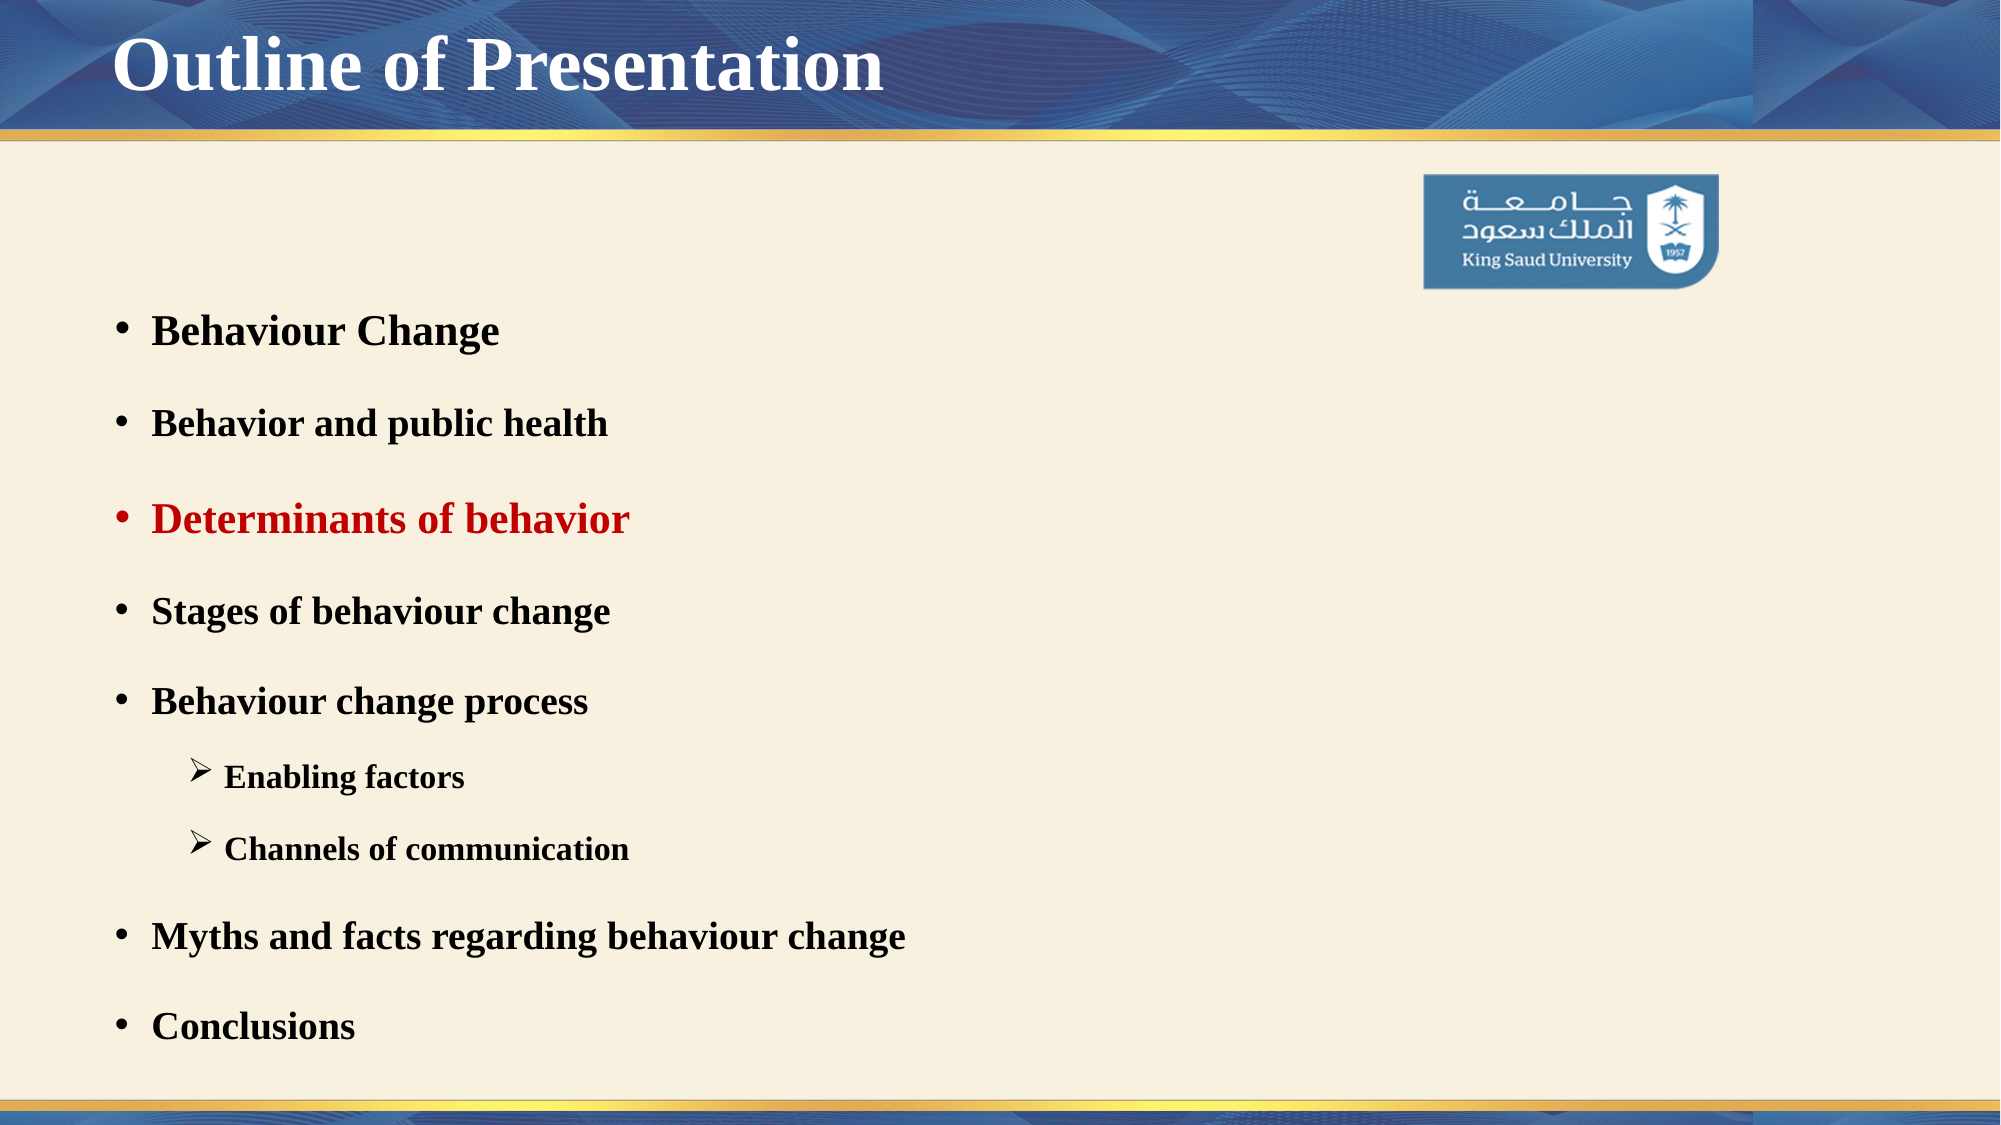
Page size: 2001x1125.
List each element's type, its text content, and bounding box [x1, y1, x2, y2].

title Outline of Presentation [96, 15, 1822, 115]
list Behaviour Change Behavior and public health Determinants of behavior Stages of behaviour change Behaviour change process Enabling factors Channels of communication Myths and facts regarding behaviour change Conclusions [99, 262, 1900, 1063]
picture [0, 0, 2001, 1125]
